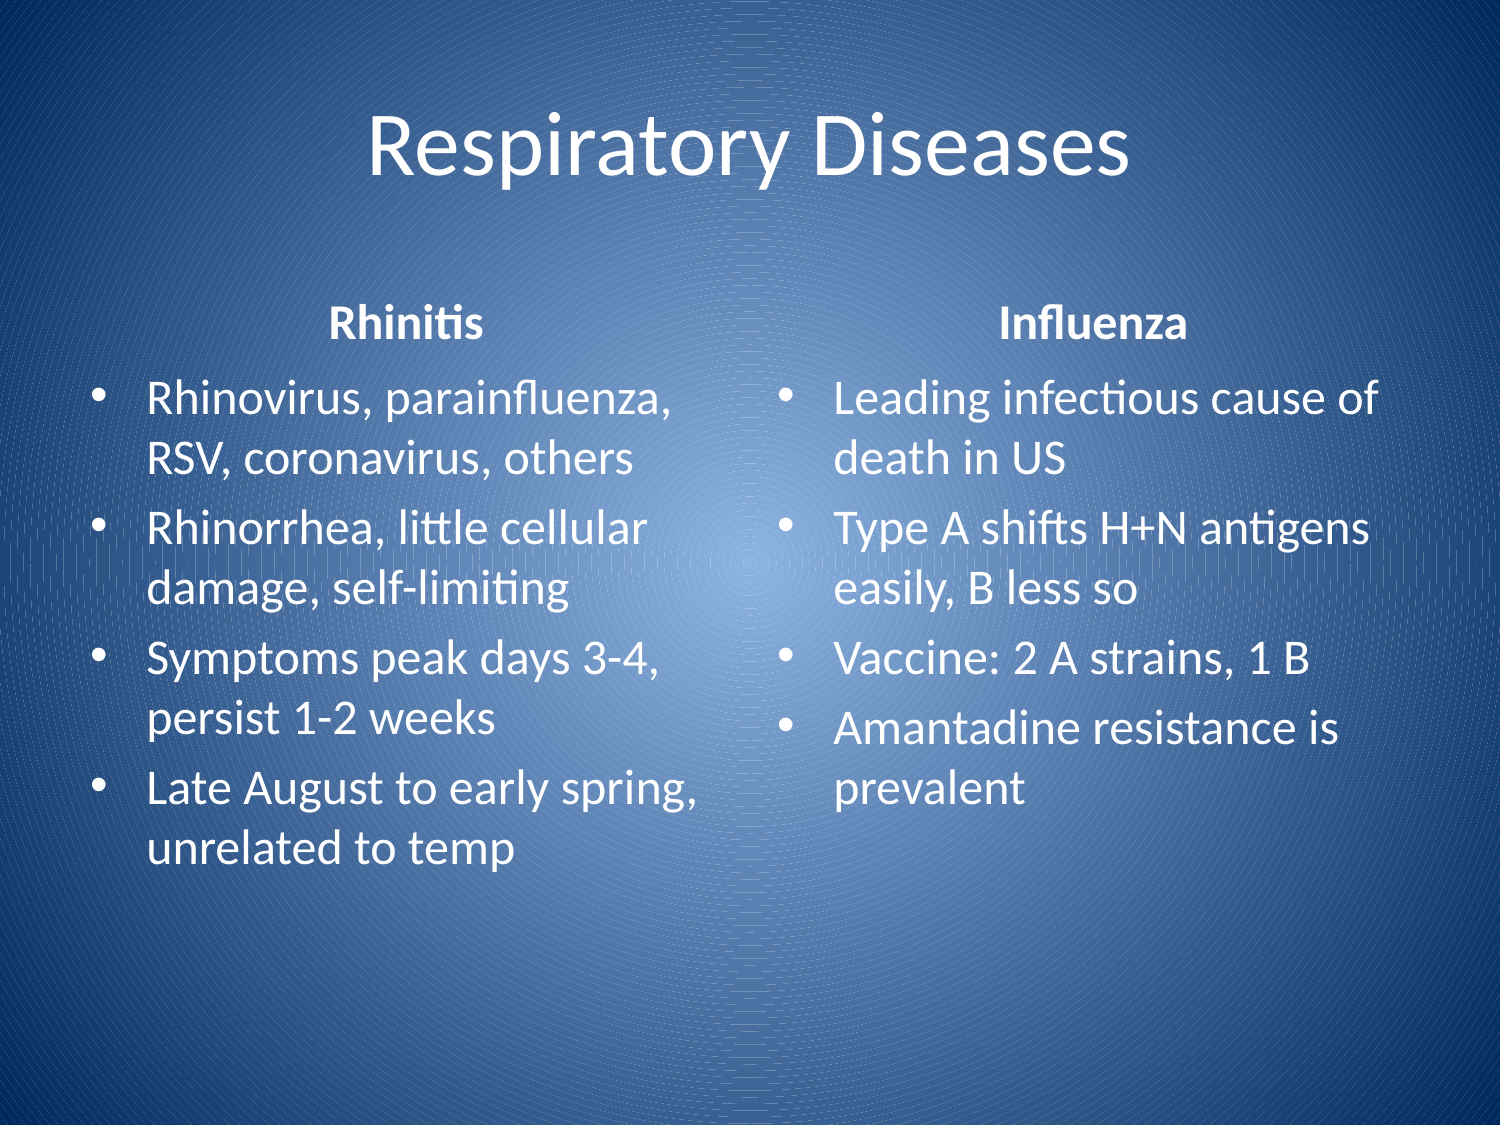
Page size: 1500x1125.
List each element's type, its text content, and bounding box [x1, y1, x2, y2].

title Respiratory Diseases [75, 45, 1425, 233]
list Leading infectious cause of death in US Type A shifts H+N antigens easily, B less so Vaccine: 2 A strains, 1 B Amantadine resistance is prevalent [761, 356, 1425, 1005]
list Rhinovirus, parainfluenza, RSV, coronavirus, others Rhinorrhea, little cellular damage, self-limiting Symptoms peak days 3-4, persist 1-2 weeks Late August to early spring, unrelated to temp [75, 356, 738, 1005]
list Influenza [761, 251, 1425, 356]
list Rhinitis [75, 251, 738, 356]
